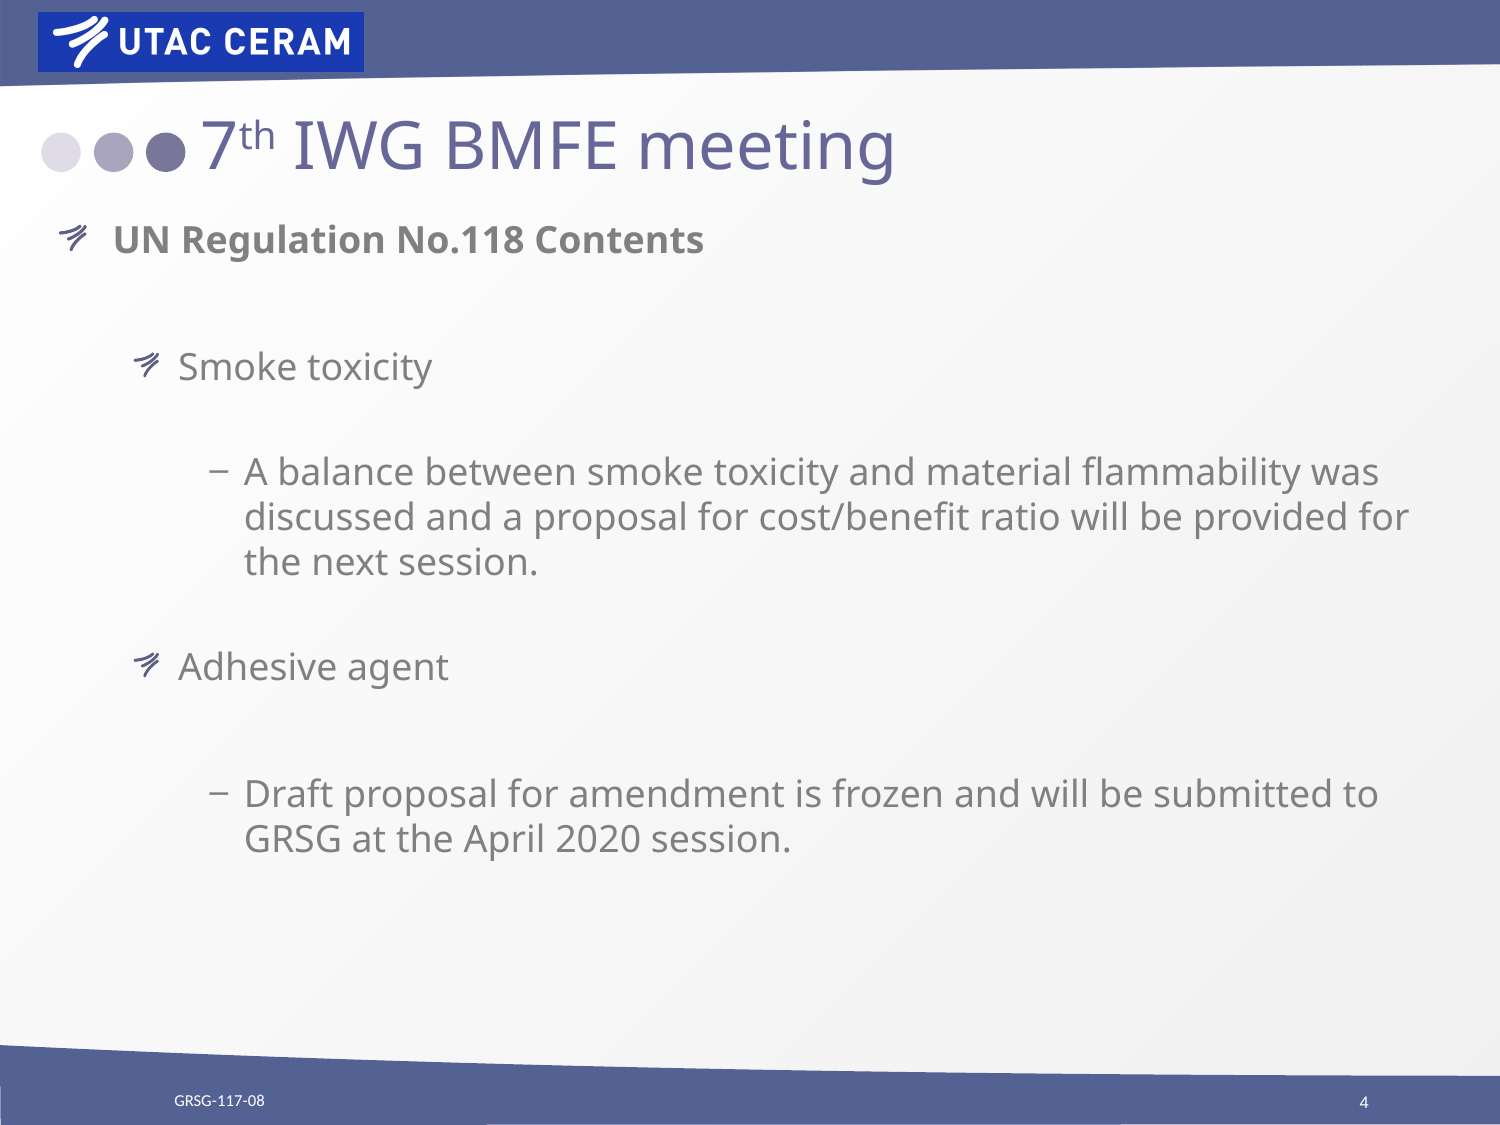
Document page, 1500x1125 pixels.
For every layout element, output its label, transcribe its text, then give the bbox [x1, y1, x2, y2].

picture [131, 351, 161, 379]
picture [56, 223, 89, 253]
list UN Regulation No.118 Contents Smoke toxicity A balance between smoke toxicity and material flammability was discussed and a proposal for cost/benefit ratio will be provided for the next session. Adhesive agent Draft proposal for amendment is frozen and will be submitted to GRSG at the April 2020 session. [41, 208, 1483, 1035]
title 7th IWG BMFE meeting [185, 90, 1446, 197]
footer GRSG-117-08 [159, 1069, 999, 1125]
picture [131, 651, 161, 679]
picture [0, 0, 1500, 87]
